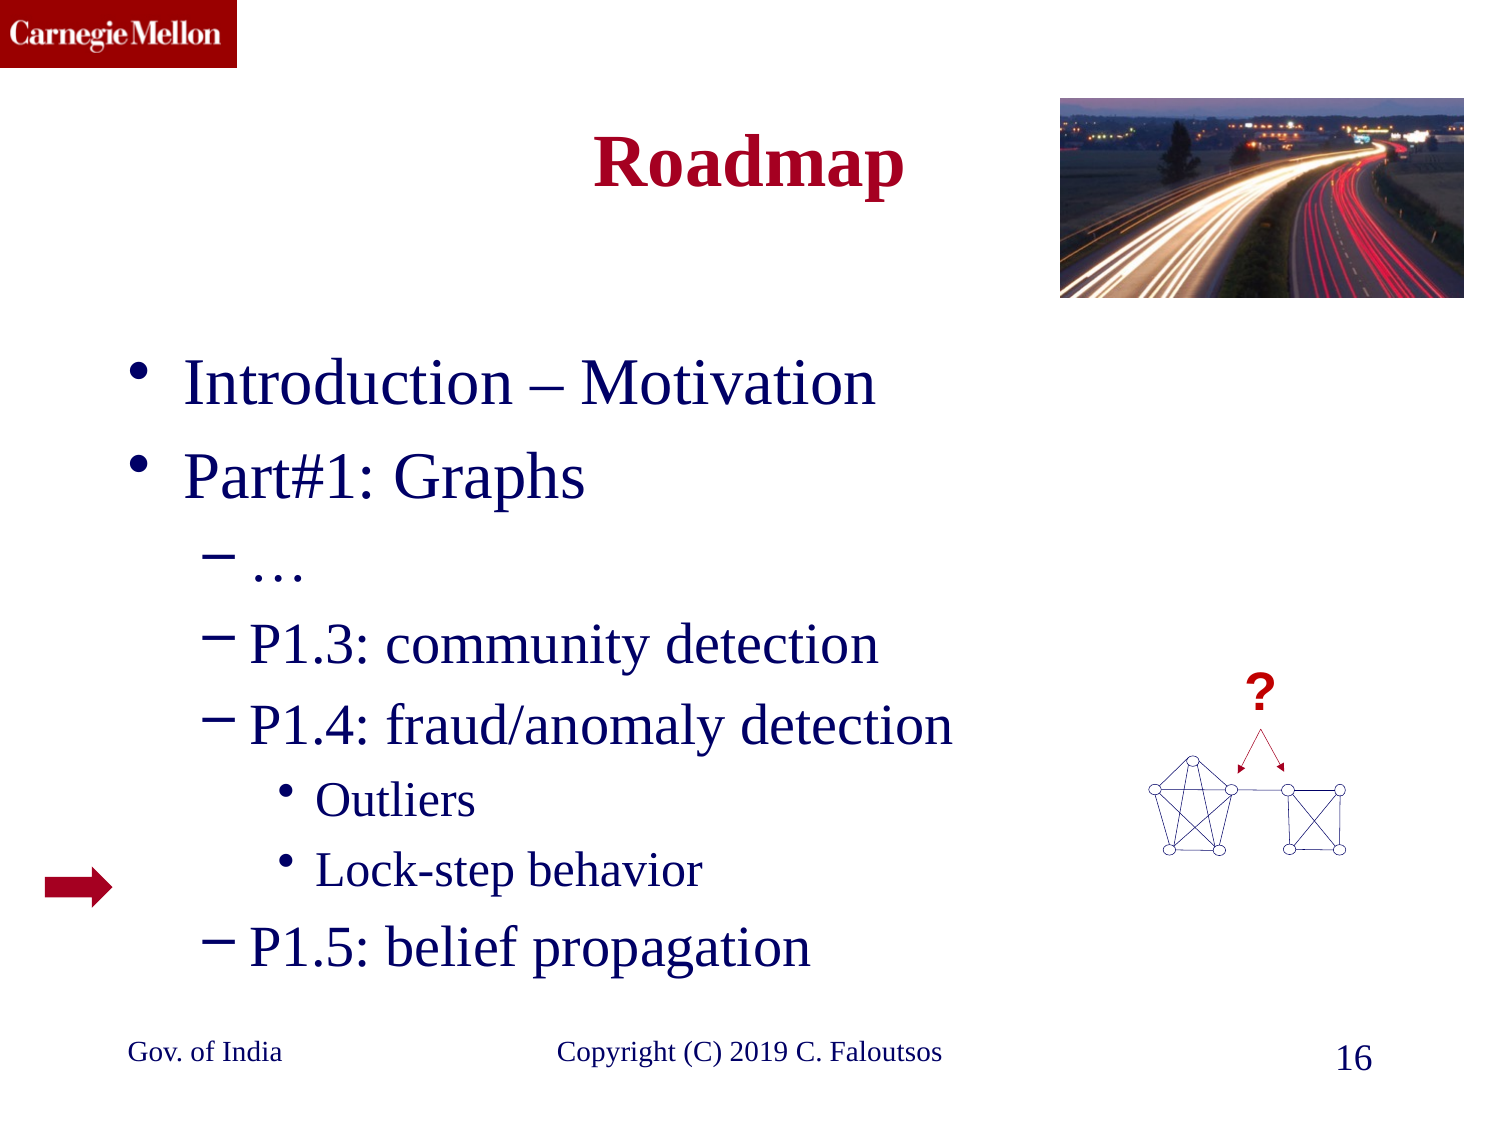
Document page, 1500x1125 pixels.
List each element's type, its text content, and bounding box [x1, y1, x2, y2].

footer Copyright (C) 2019 C. Faloutsos [512, 1024, 988, 1101]
picture [1060, 98, 1464, 299]
text_box ? [1229, 649, 1293, 729]
text_box [44, 866, 113, 908]
picture [0, 0, 237, 68]
slide_number 16 [1074, 1024, 1388, 1101]
title Roadmap [112, 99, 1058, 213]
list Introduction – Motivation Part#1: Graphs … P1.3: community detection P1.4: fraud/anomaly detection Outliers Lock-step behavior P1.5: belief propagation [112, 237, 1388, 1001]
slide_number Gov. of India [112, 1024, 426, 1101]
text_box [1148, 755, 1346, 856]
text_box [1237, 729, 1259, 774]
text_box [1260, 729, 1285, 772]
